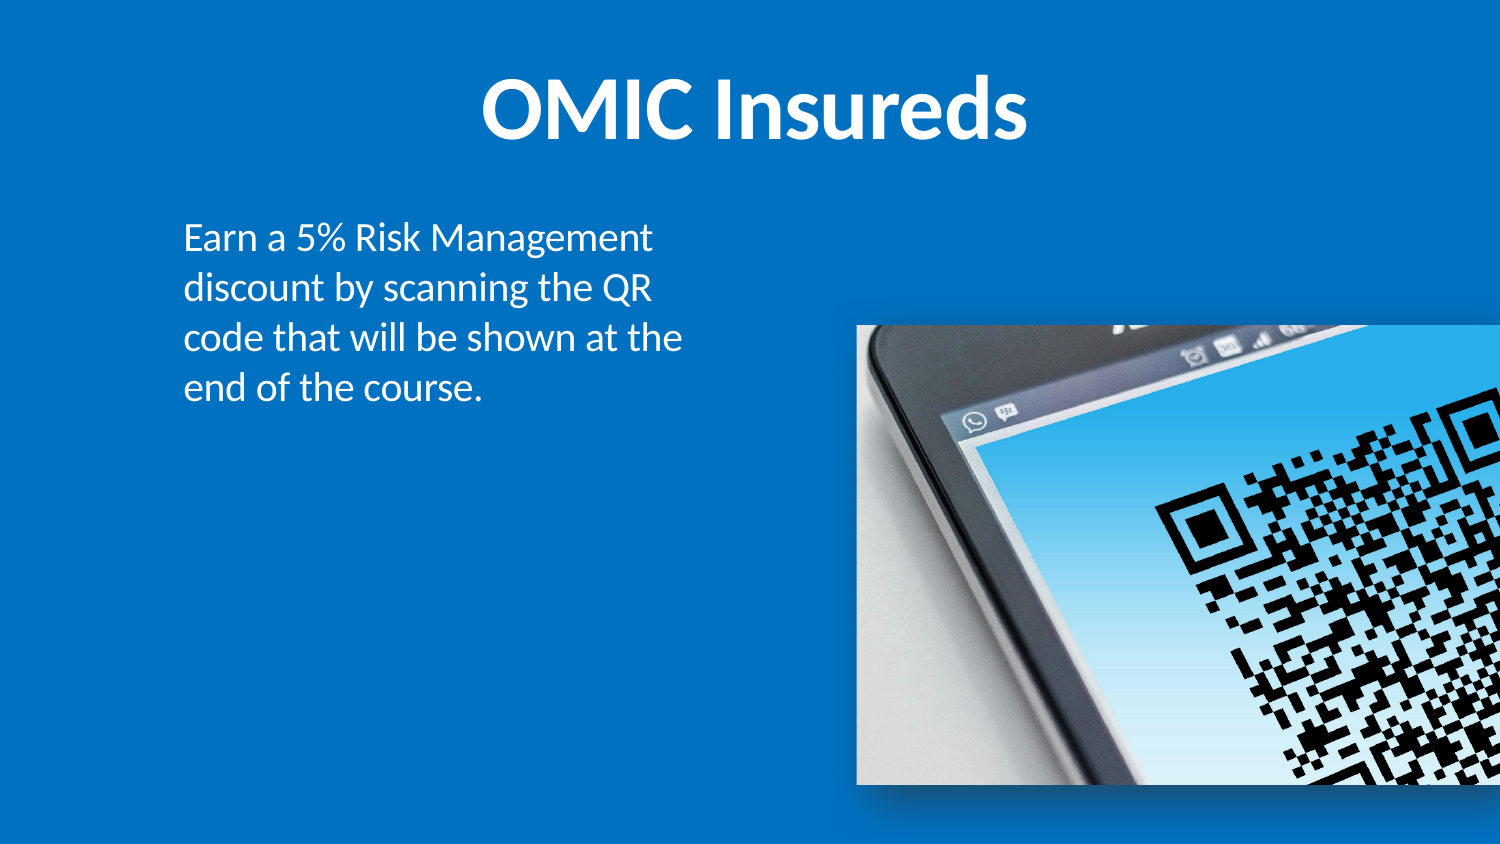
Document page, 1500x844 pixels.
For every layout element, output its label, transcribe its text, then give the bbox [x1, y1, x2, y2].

text_box OMIC Insureds [61, 39, 1449, 218]
picture [856, 325, 1500, 785]
text_box Earn a 5% Risk Management discount by scanning the QR code that will be shown at the end of the course. [183, 218, 735, 443]
